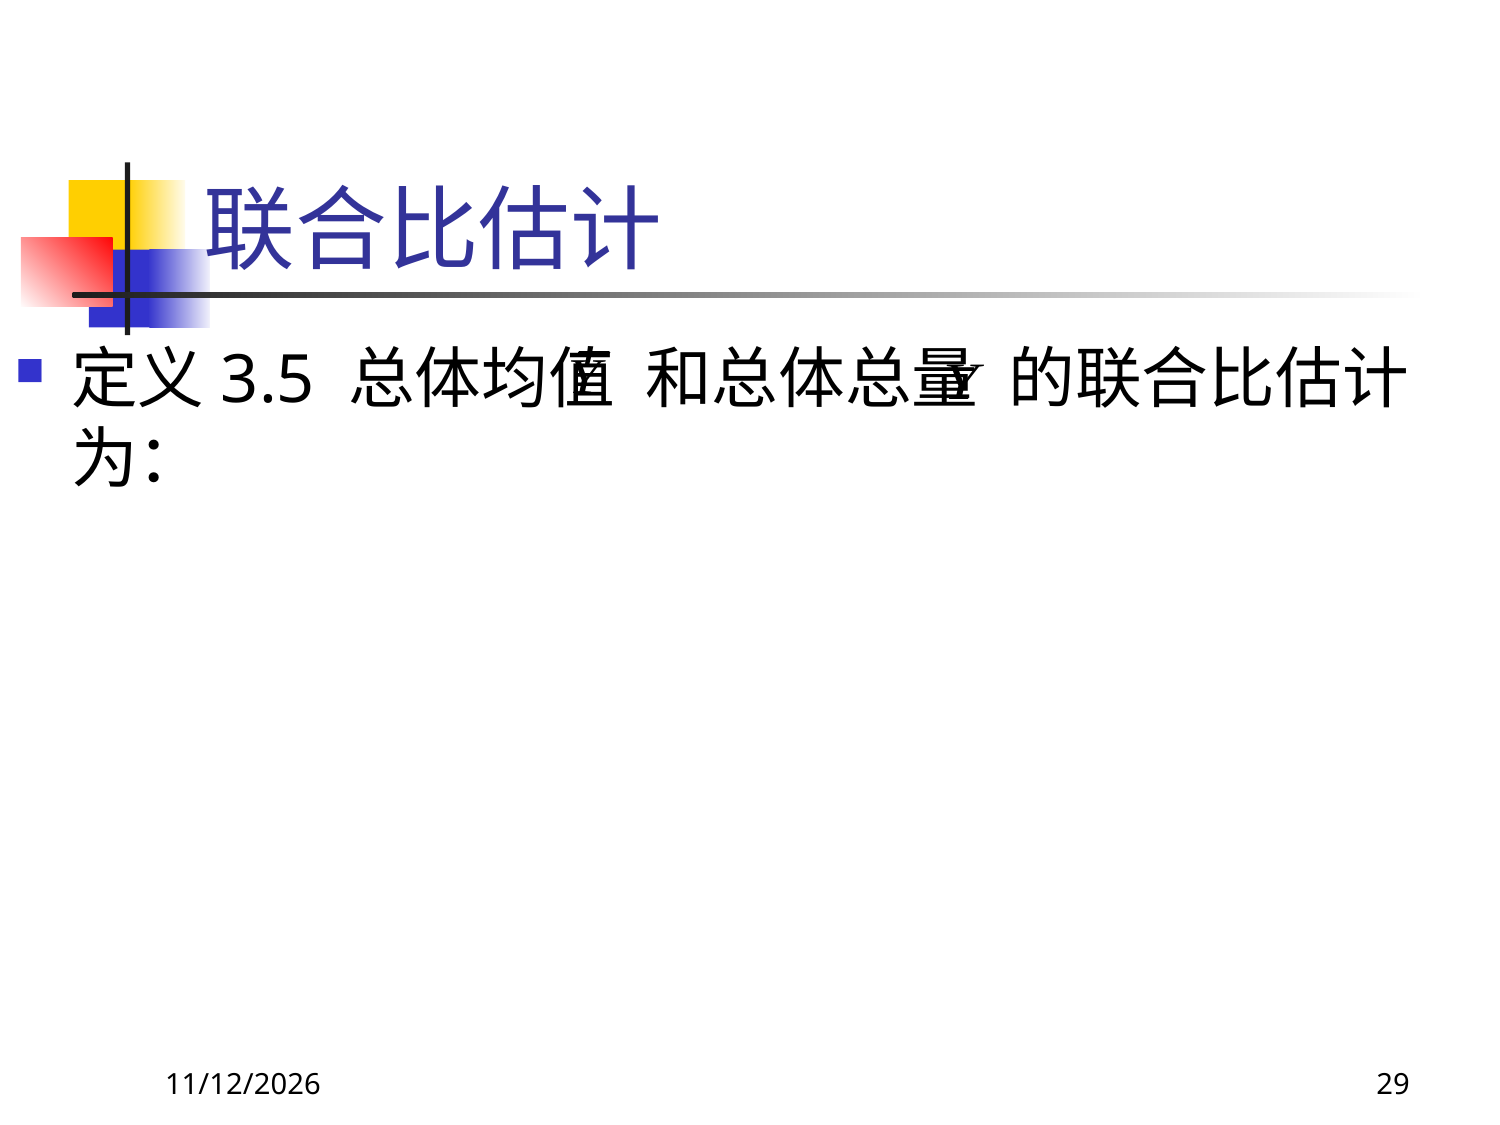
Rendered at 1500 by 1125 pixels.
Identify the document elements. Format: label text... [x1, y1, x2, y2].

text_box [937, 351, 996, 409]
slide_number 29 [1112, 1037, 1426, 1113]
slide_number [149, 1037, 463, 1113]
title 联合比估计 [188, 101, 1468, 289]
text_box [562, 339, 623, 403]
